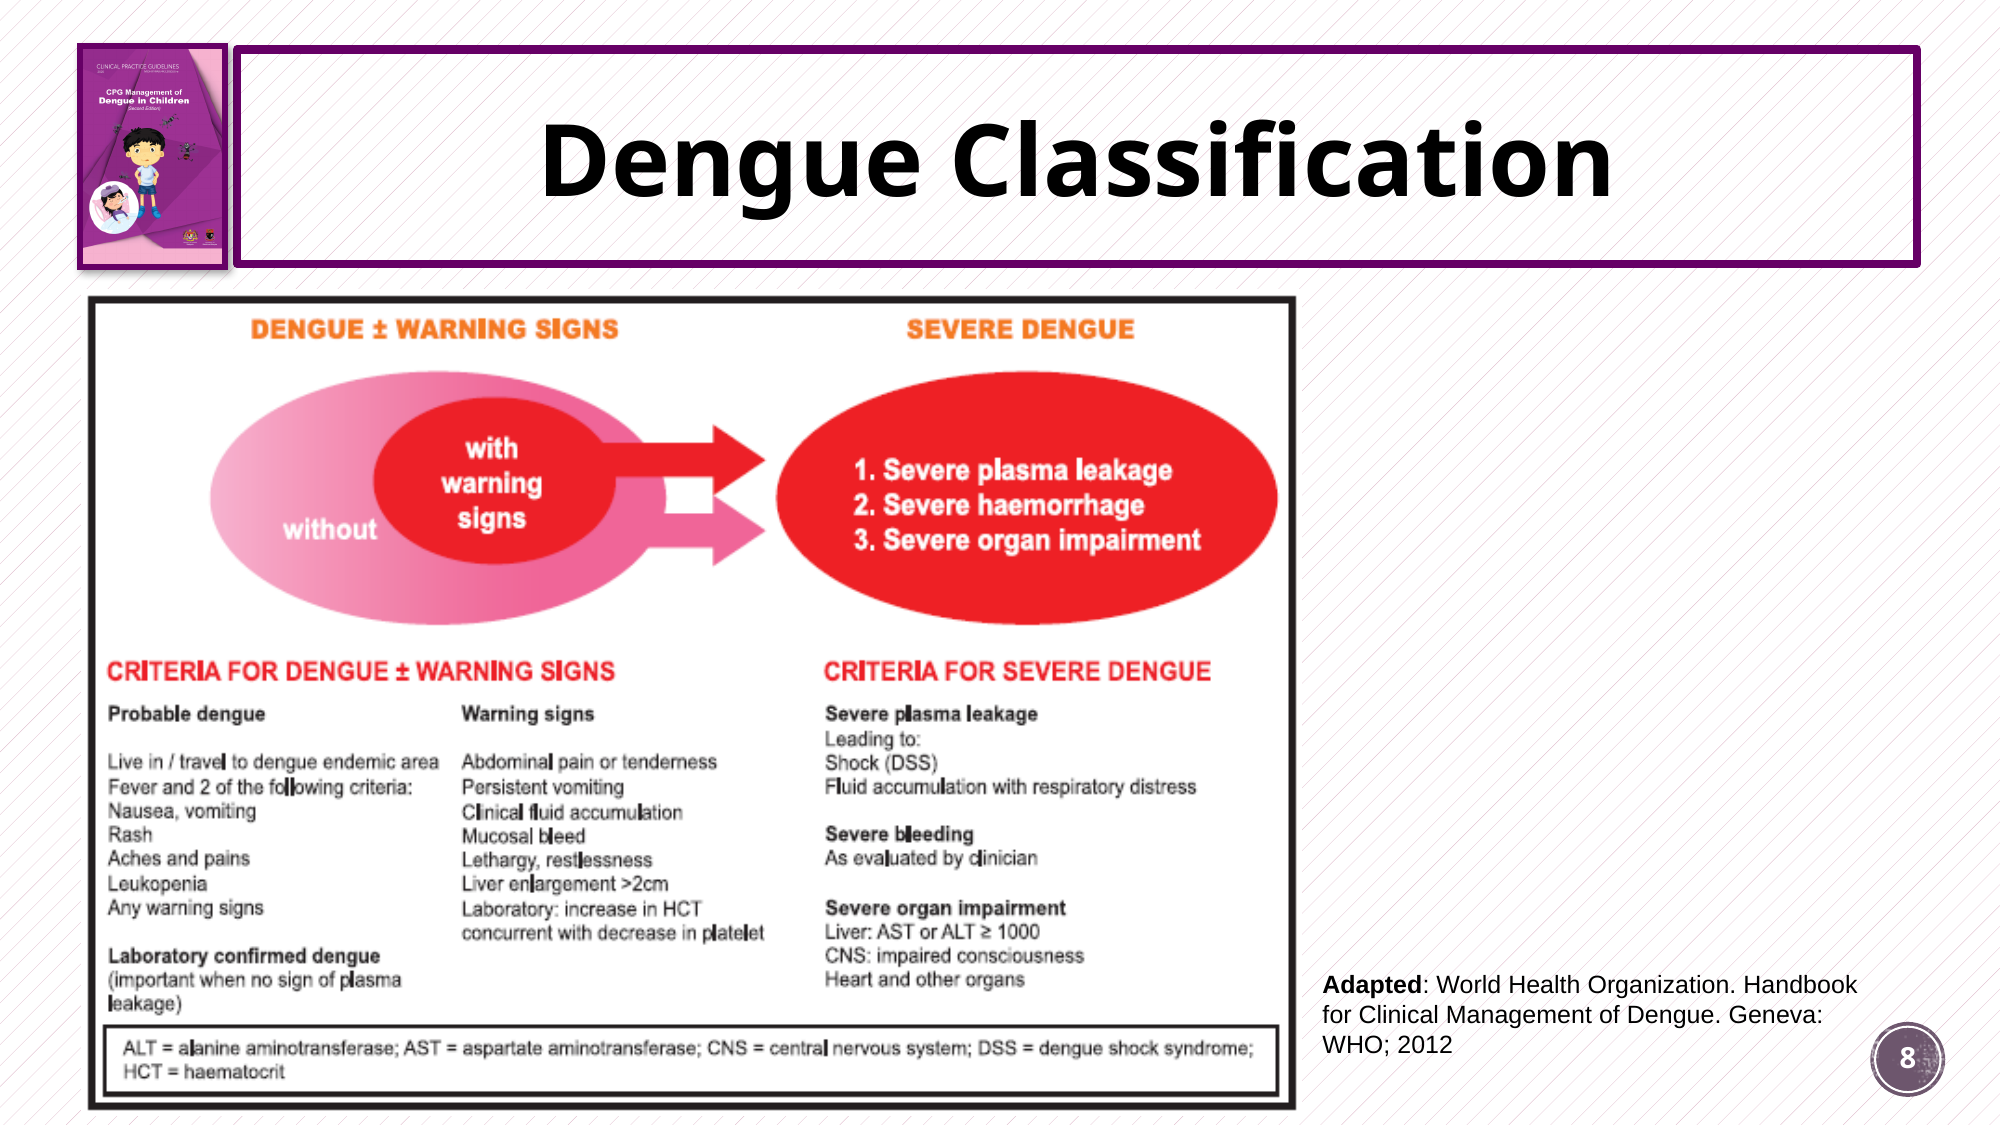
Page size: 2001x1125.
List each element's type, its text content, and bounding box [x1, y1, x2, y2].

slide_number 8 [1855, 1028, 1961, 1089]
text_box Dengue Classification [237, 49, 1918, 264]
picture [81, 289, 1302, 1116]
text_box Adapted: World Health Organization. Handbook for Clinical Management of Dengue. Geneva: WHO; 2012 [1307, 973, 1910, 1055]
picture [83, 49, 222, 264]
